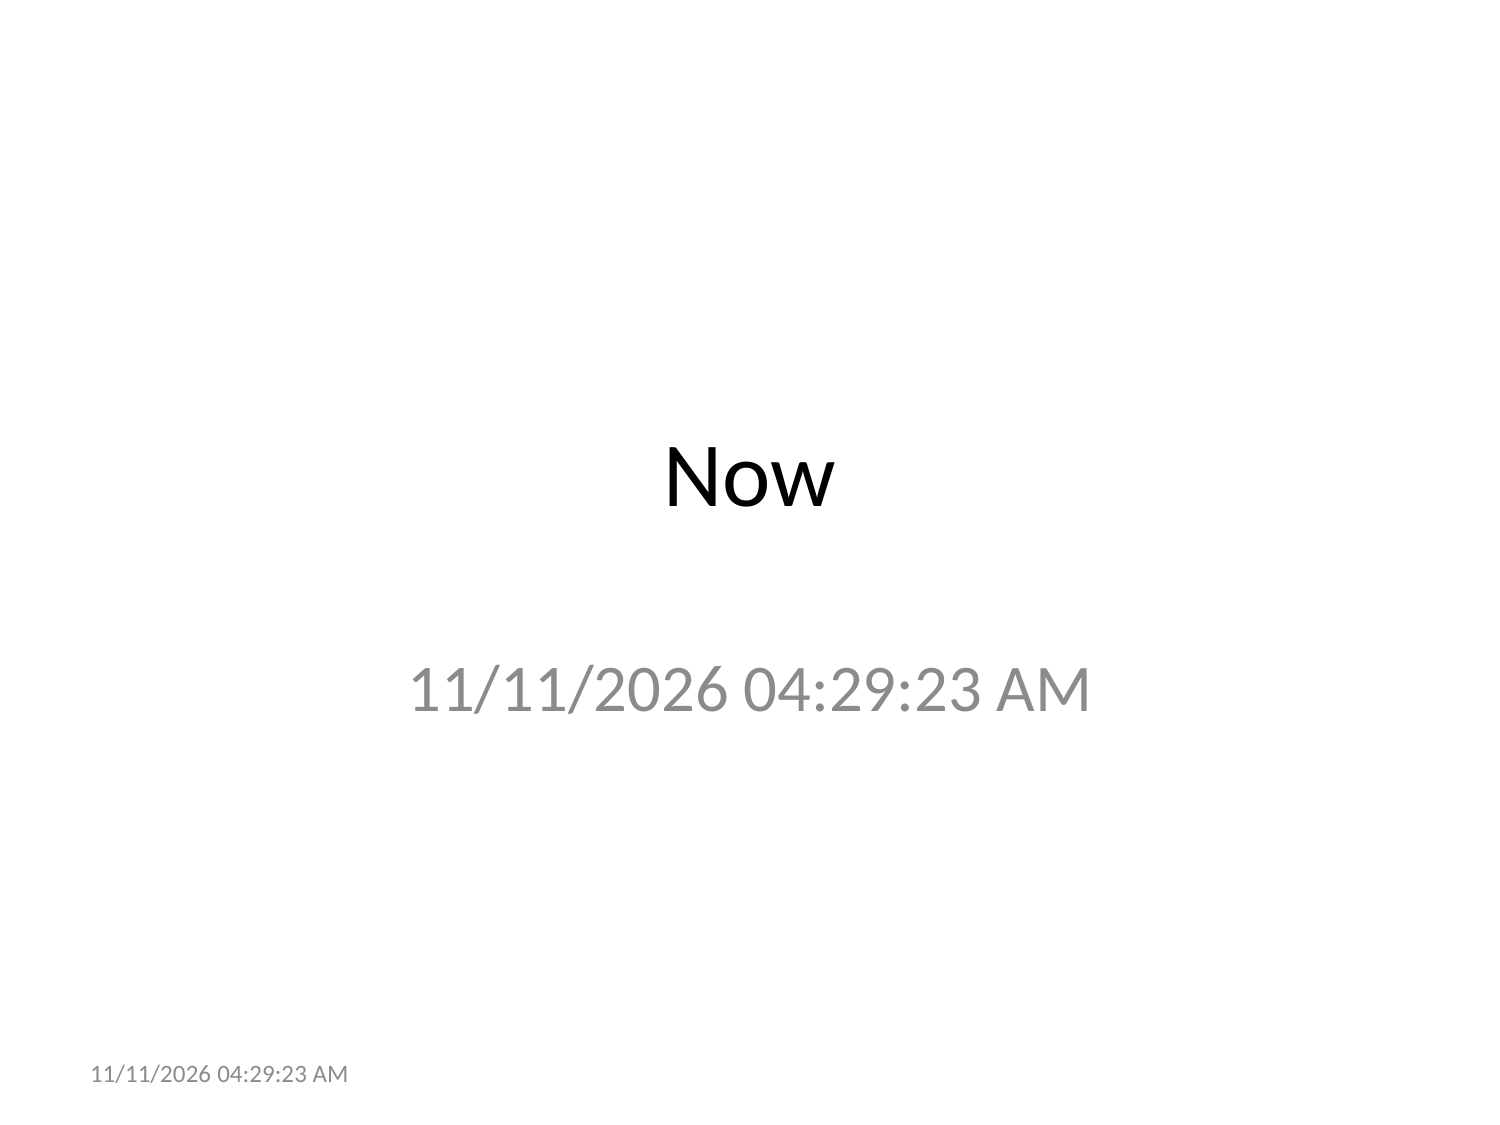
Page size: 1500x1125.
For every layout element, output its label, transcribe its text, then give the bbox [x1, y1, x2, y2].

title Now [112, 349, 1388, 591]
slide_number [75, 1042, 425, 1103]
subtitle 2011-12-19 10:20:04 AM [225, 637, 1275, 925]
